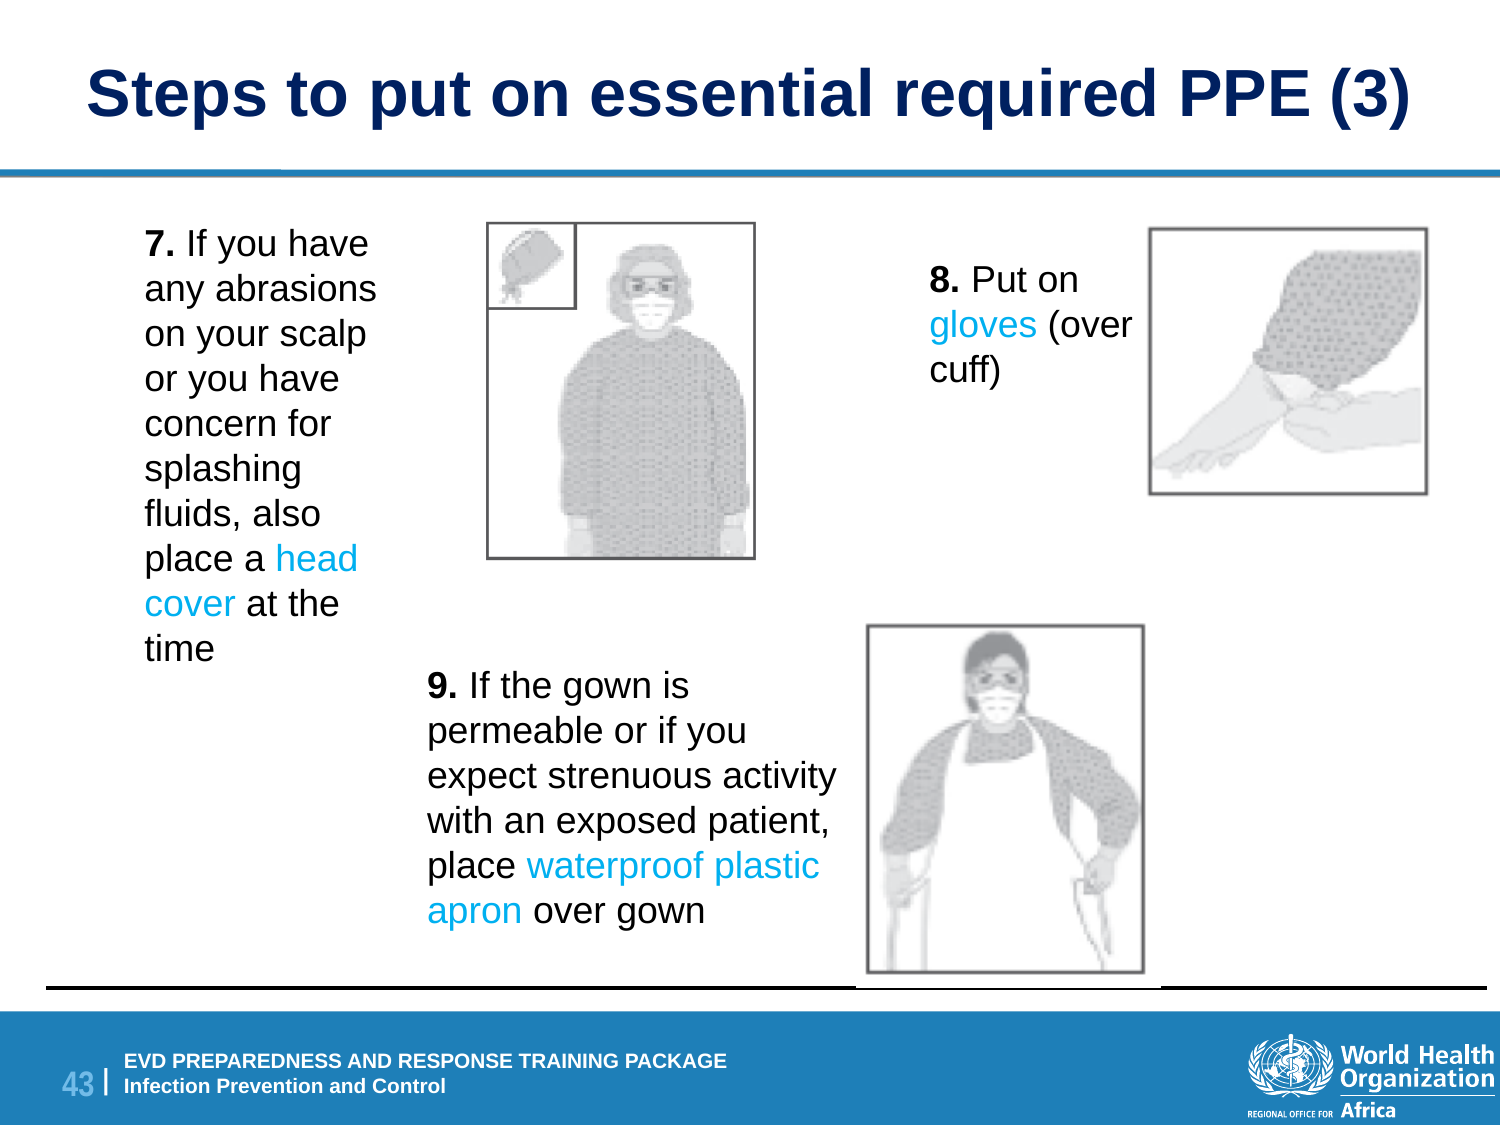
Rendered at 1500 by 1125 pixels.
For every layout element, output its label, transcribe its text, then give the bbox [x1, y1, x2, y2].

text_box Steps to put on essential required PPE (3) [0, 42, 1500, 138]
text_box 8. Put on gloves (over cuff) [915, 248, 1134, 397]
picture [856, 612, 1162, 988]
picture [1139, 215, 1440, 507]
text_box 7. If you have any abrasions on your scalp or you have concern for splashing fluids, also place a head cover at the time [130, 212, 407, 677]
text_box 9. If the gown is permeable or if you expect strenuous activity with an exposed patient, place waterproof plastic apron over gown [413, 654, 850, 938]
picture [477, 215, 766, 568]
